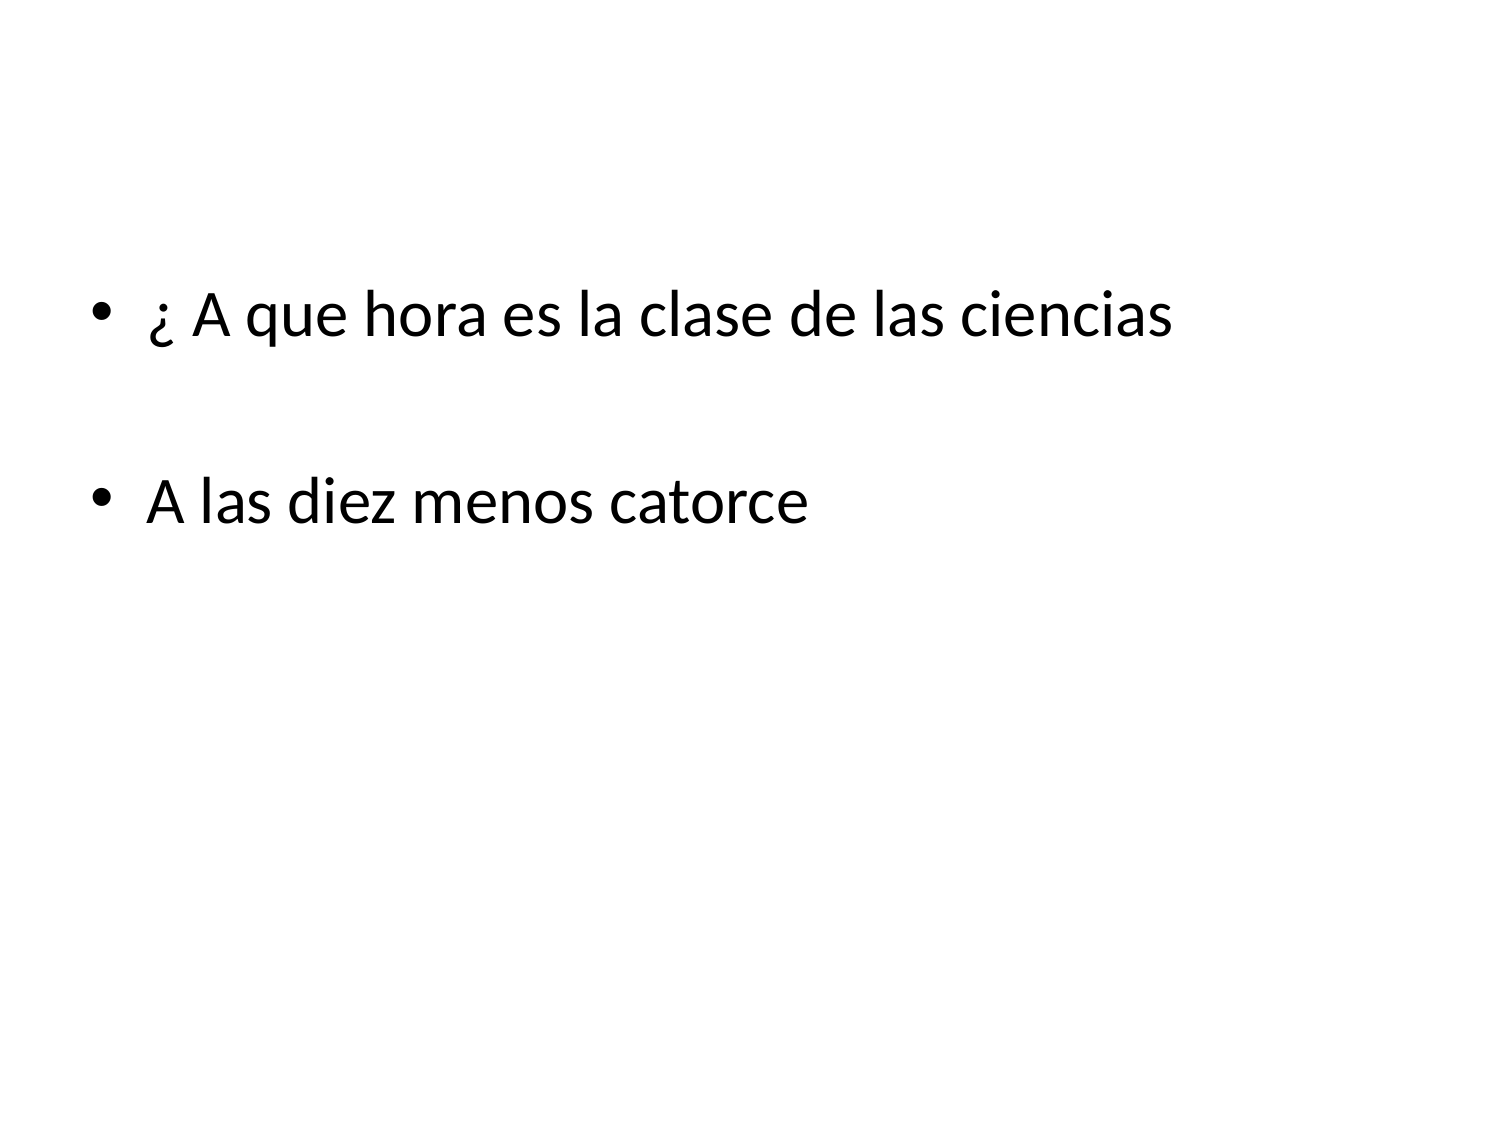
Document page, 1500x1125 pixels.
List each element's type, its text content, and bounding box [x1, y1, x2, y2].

list ¿ A que hora es la clase de las ciencias A las diez menos catorce [75, 262, 1425, 1005]
